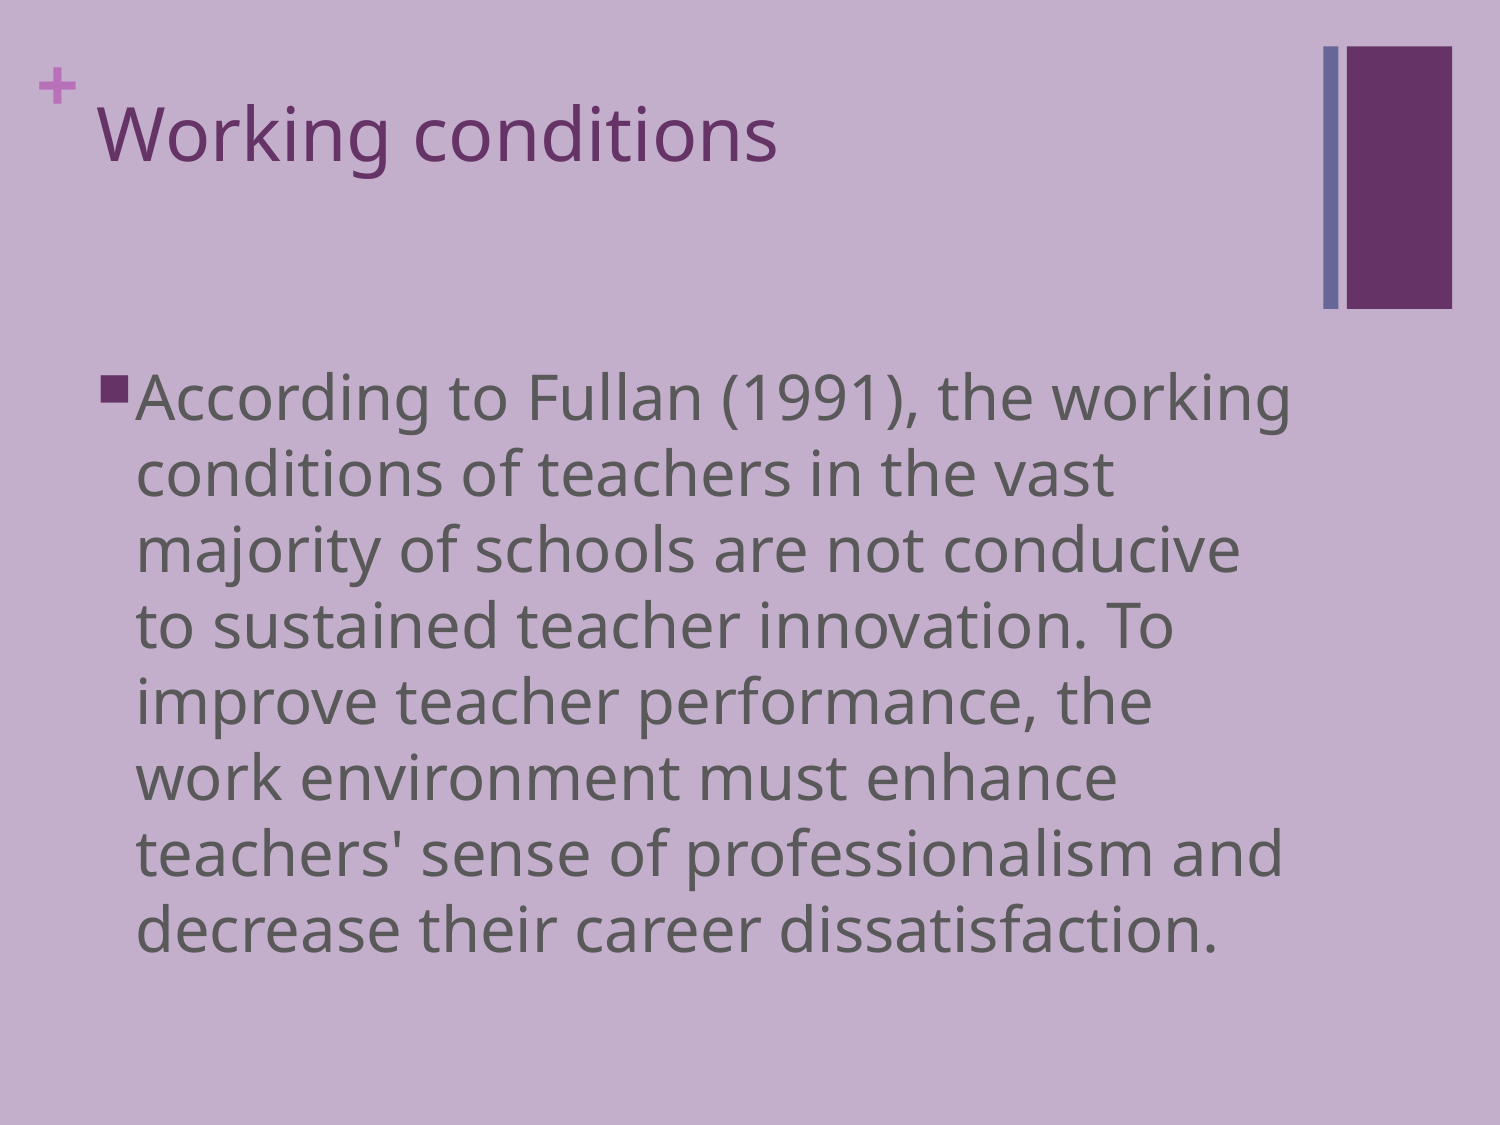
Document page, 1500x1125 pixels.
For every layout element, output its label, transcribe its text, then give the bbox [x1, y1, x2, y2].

list According to Fullan (1991), the working conditions of teachers in the vast majority of schools are not conducive to sustained teacher innovation. To improve teacher performance, the work environment must enhance teachers' sense of professionalism and decrease their career dissatisfaction. [81, 262, 1322, 1005]
title Working conditions [81, 79, 1322, 262]
